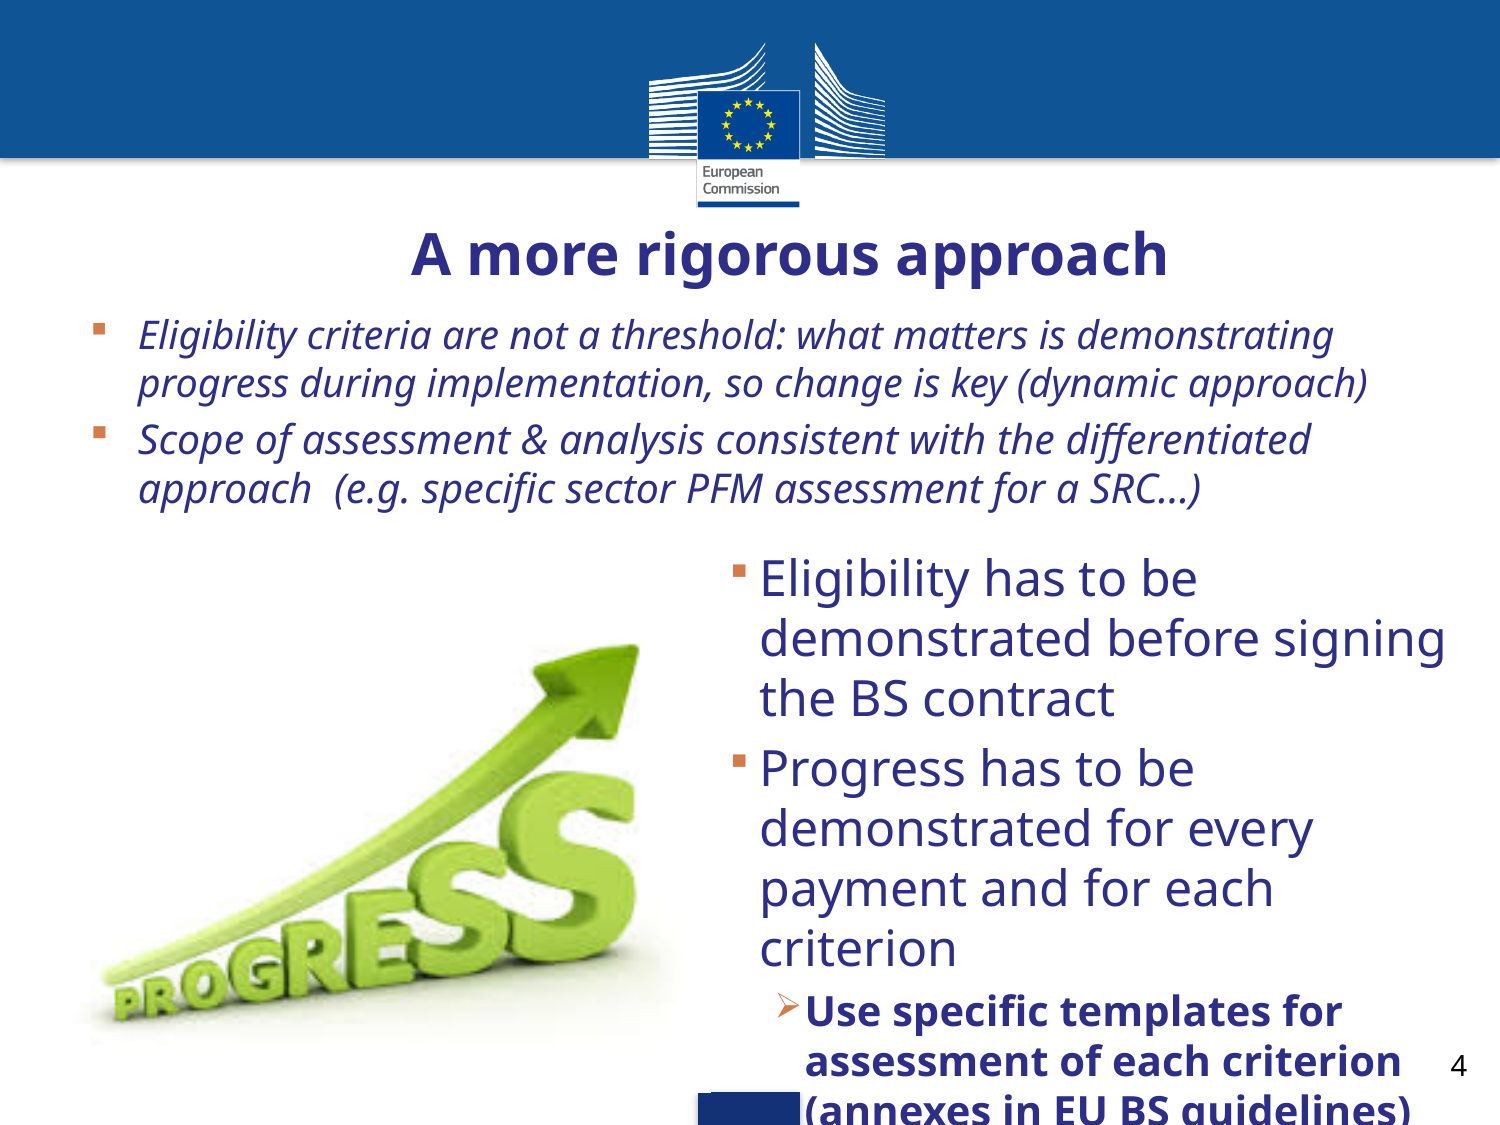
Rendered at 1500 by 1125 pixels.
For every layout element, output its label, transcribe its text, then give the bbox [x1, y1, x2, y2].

picture [649, 42, 885, 170]
list Eligibility criteria are not a threshold: what matters is demonstrating progress during implementation, so change is key (dynamic approach) Scope of assessment & analysis consistent with the differentiated approach (e.g. specific sector PFM assessment for a SRC…) [74, 302, 1403, 528]
picture [29, 582, 711, 1093]
text_box A more rigorous approach [86, 170, 1436, 334]
slide_number 4 [1132, 1039, 1483, 1118]
text_box Eligibility has to be demonstrated before signing the BS contract Progress has to be demonstrated for every payment and for each criterion Use specific templates for assessment of each criterion (annexes in EU BS guidelines) [714, 538, 1469, 1040]
